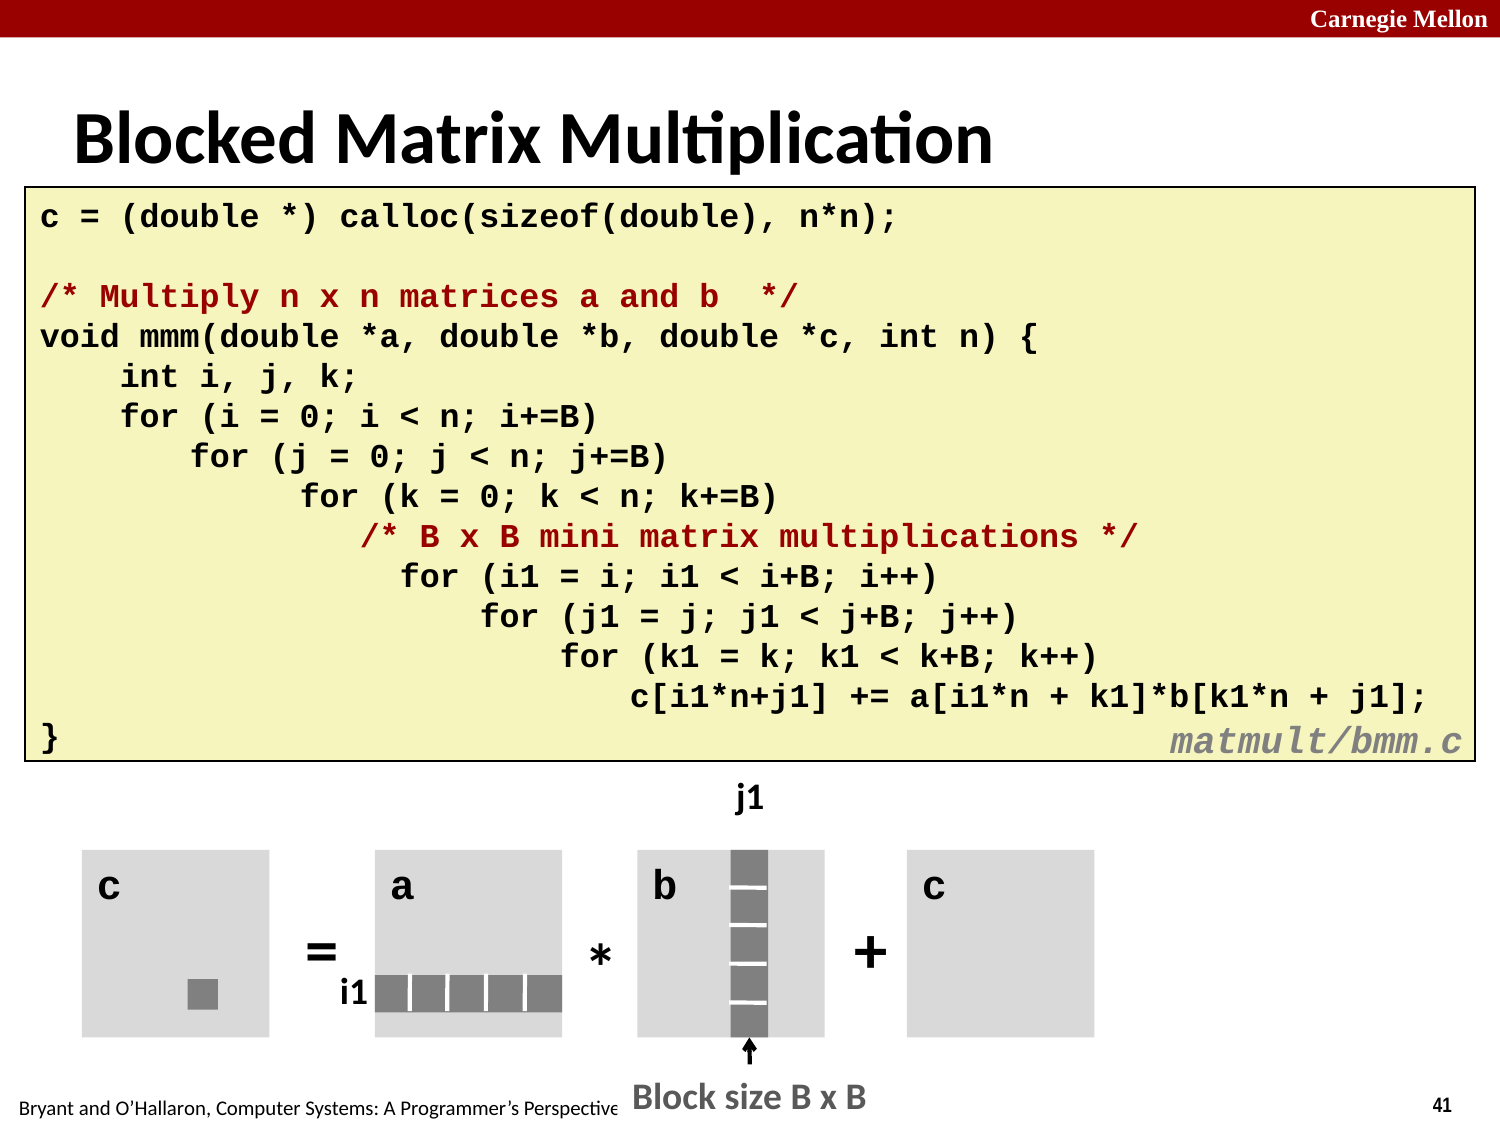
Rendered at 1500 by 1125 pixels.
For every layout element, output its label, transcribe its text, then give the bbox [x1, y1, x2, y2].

text_box b [769, 849, 825, 1038]
text_box c [906, 849, 1095, 1038]
text_box * [569, 917, 633, 1013]
text_box a [374, 1013, 563, 1038]
text_box [187, 979, 218, 1010]
text_box i1 [325, 959, 384, 1020]
text_box [730, 973, 769, 1038]
text_box Block size B x B [617, 1064, 883, 1125]
text_box c [81, 849, 270, 1038]
text_box b [637, 849, 730, 1038]
text_box = [290, 899, 354, 995]
text_box c = (double *) calloc(sizeof(double), n*n); /* Multiply n x n matrices a and b */ void mmm(double *a, double *b, double *c, int n) { int i, j, k; for (i = 0; i < n; i+=B) for (j = 0; j < n; j+=B) for (k = 0; k < n; k+=B) /* B x B mini matrix multiplications */ for (i1 = i; i1 < i+B; i++) for (j1 = j; j1 < j+B; j++) for (k1 = k; k1 < k+B; k++) c[i1*n+j1] += a[i1*n + k1]*b[k1*n + j1]; } [24, 187, 1475, 761]
text_box a [374, 849, 563, 975]
text_box matmult/bmm.c [1155, 712, 1479, 771]
text_box + [839, 899, 903, 995]
text_box j1 [721, 764, 780, 825]
title Blocked Matrix Multiplication [58, 71, 1305, 187]
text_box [689, 926, 806, 965]
text_box [374, 975, 563, 1013]
text_box [730, 849, 769, 924]
